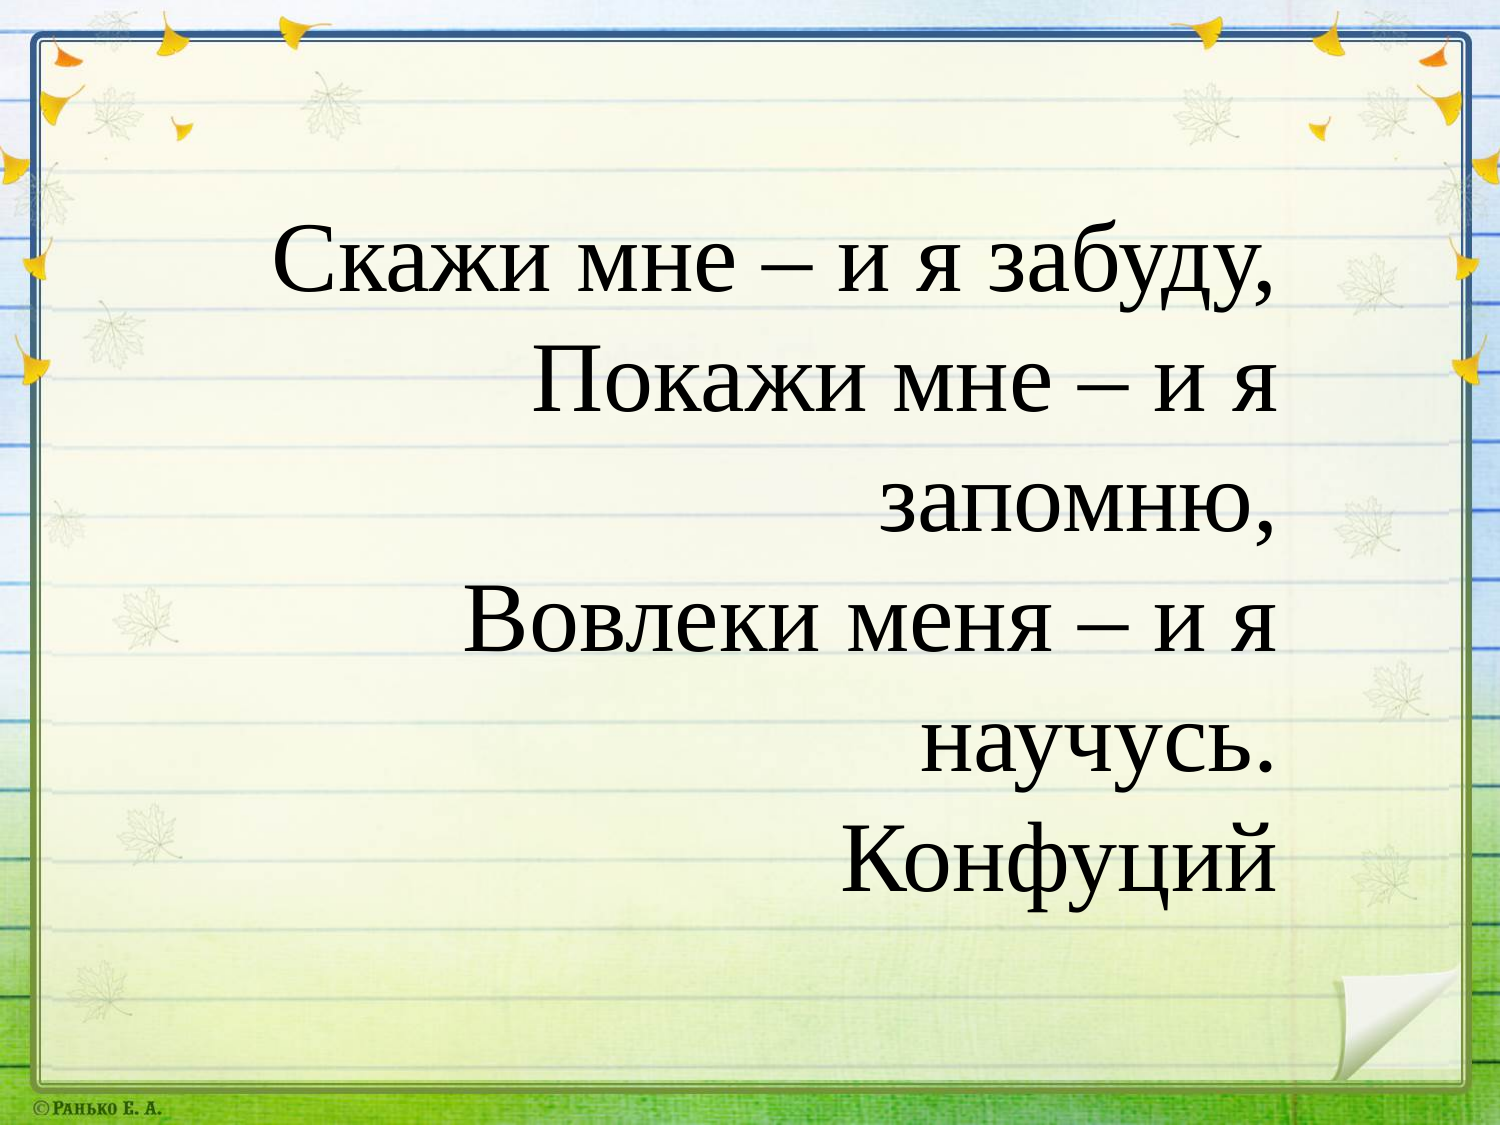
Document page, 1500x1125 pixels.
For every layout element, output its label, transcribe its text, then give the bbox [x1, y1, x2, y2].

picture [0, 0, 1500, 1125]
text_box Скажи мне – и я забуду, Покажи мне – и я запомню, Вовлеки меня – и я научусь. Конфуций [171, 184, 1294, 919]
